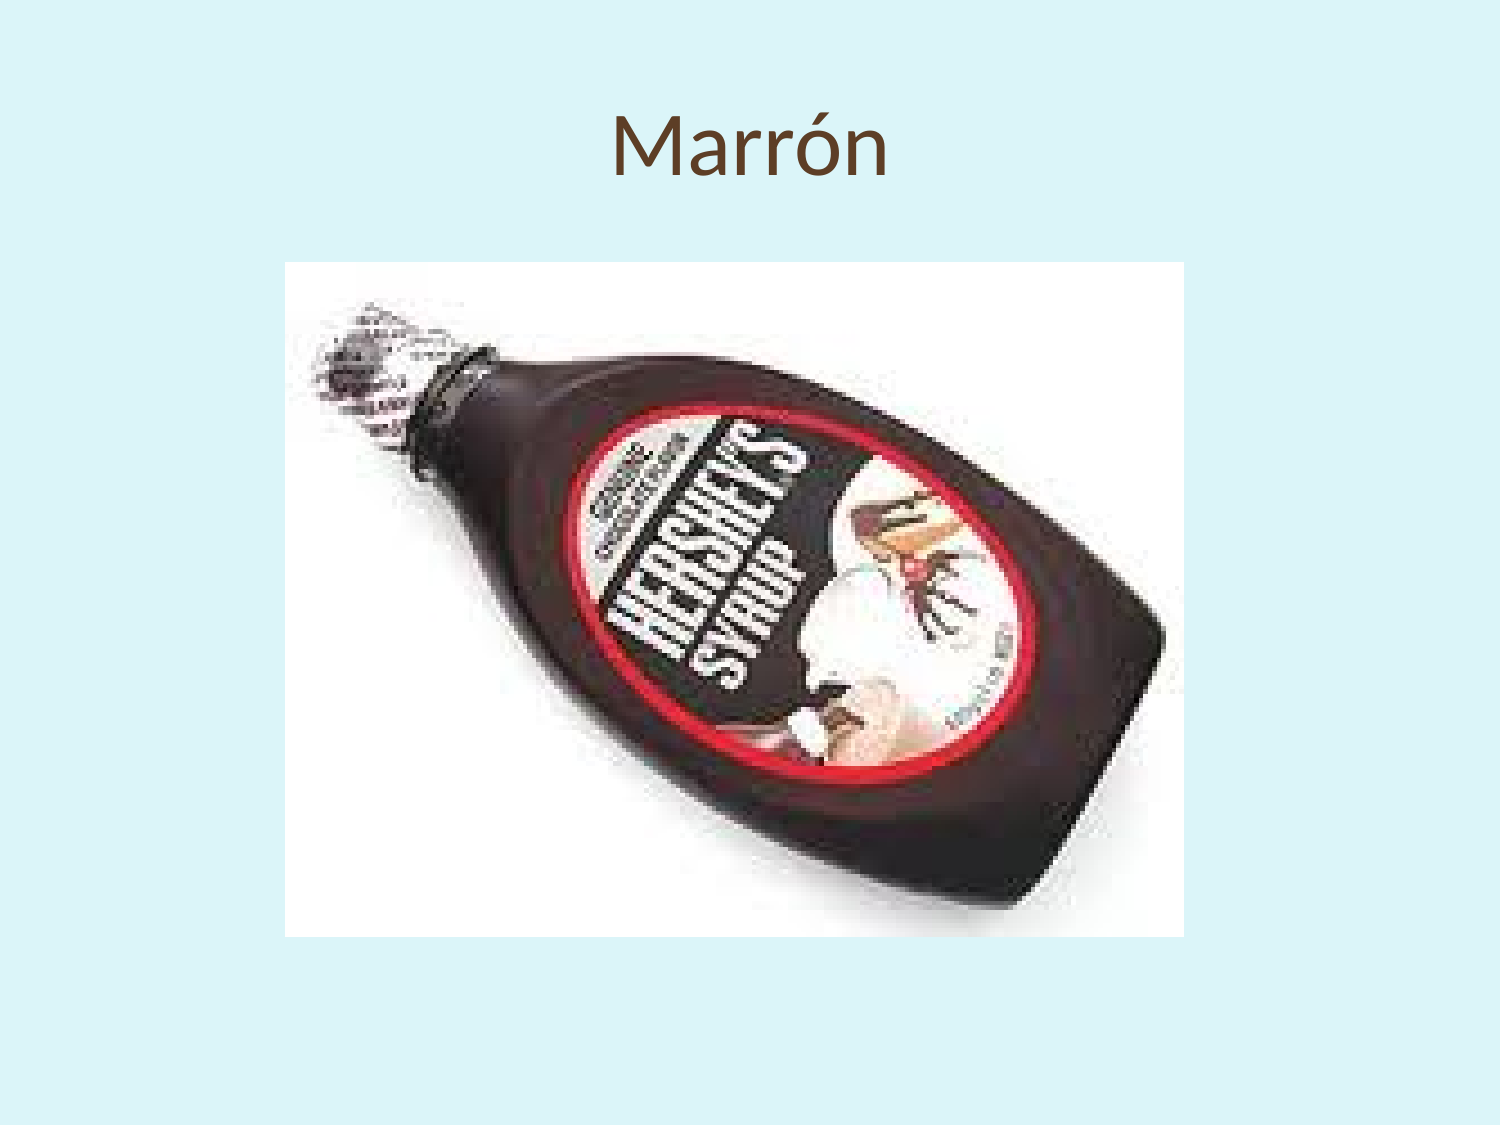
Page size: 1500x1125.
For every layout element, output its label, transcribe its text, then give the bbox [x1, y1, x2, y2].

picture [285, 262, 1185, 937]
title Marrón [75, 45, 1425, 233]
